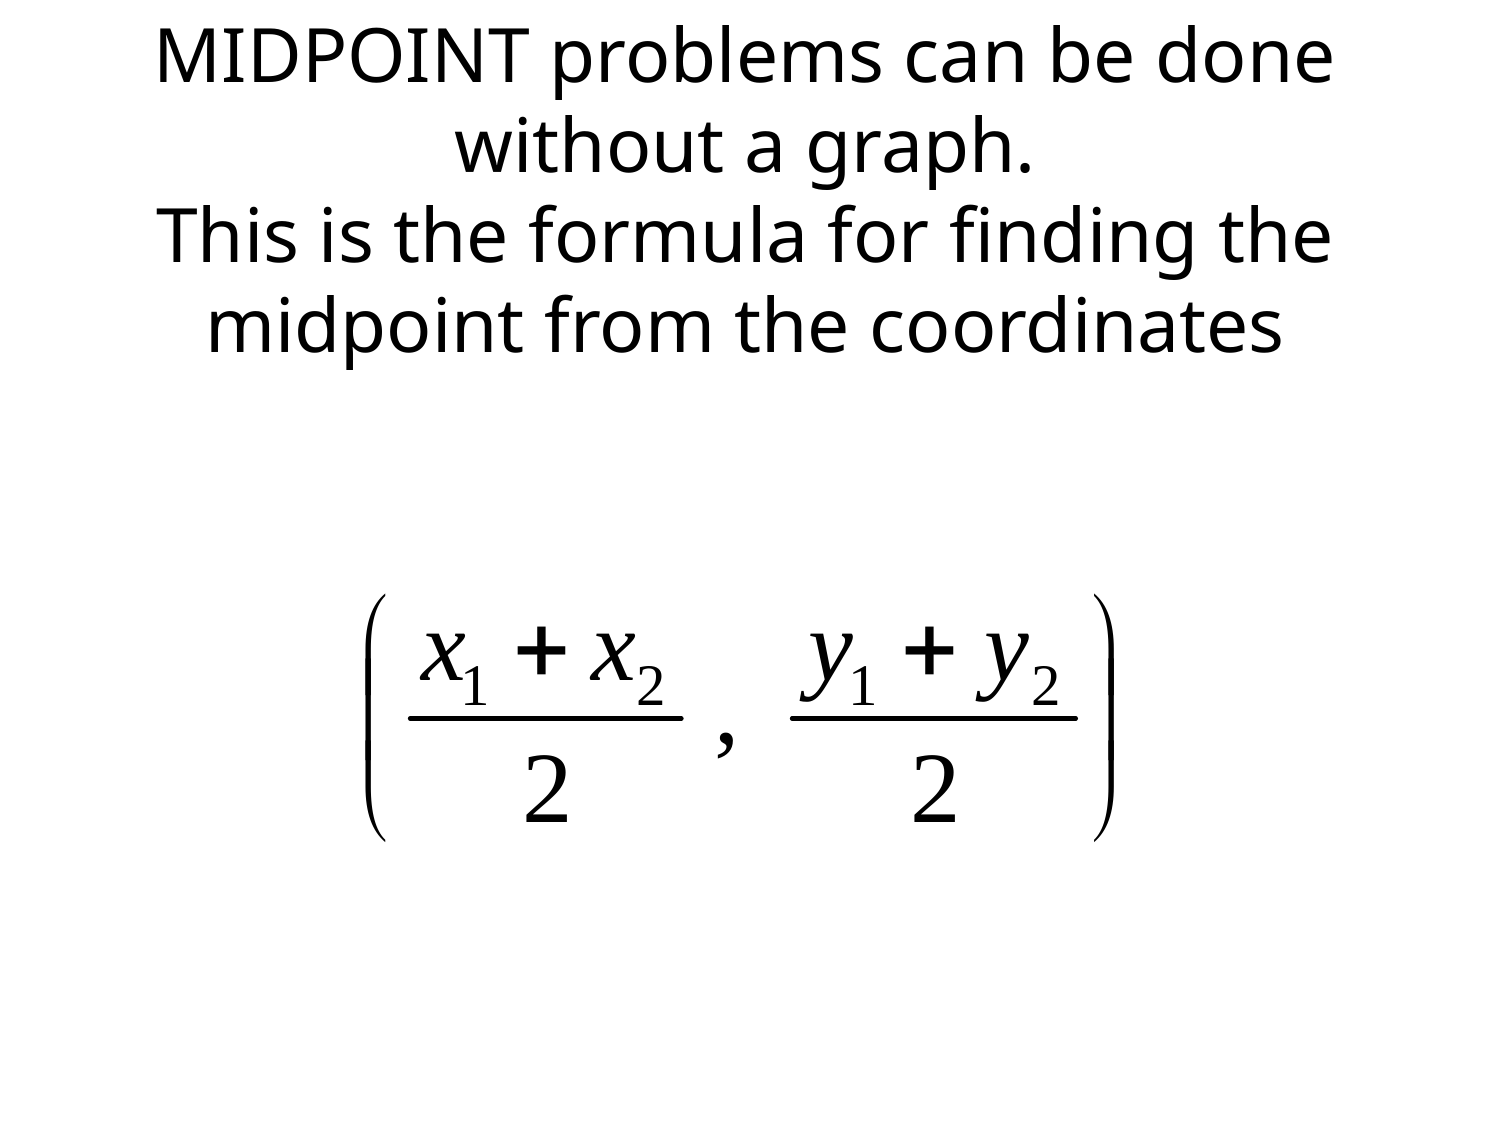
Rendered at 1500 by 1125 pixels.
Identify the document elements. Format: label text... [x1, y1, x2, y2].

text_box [345, 574, 1146, 862]
text_box MIDPOINT problems can be done without a graph. This is the formula for finding the midpoint from the coordinates [0, 0, 1496, 375]
